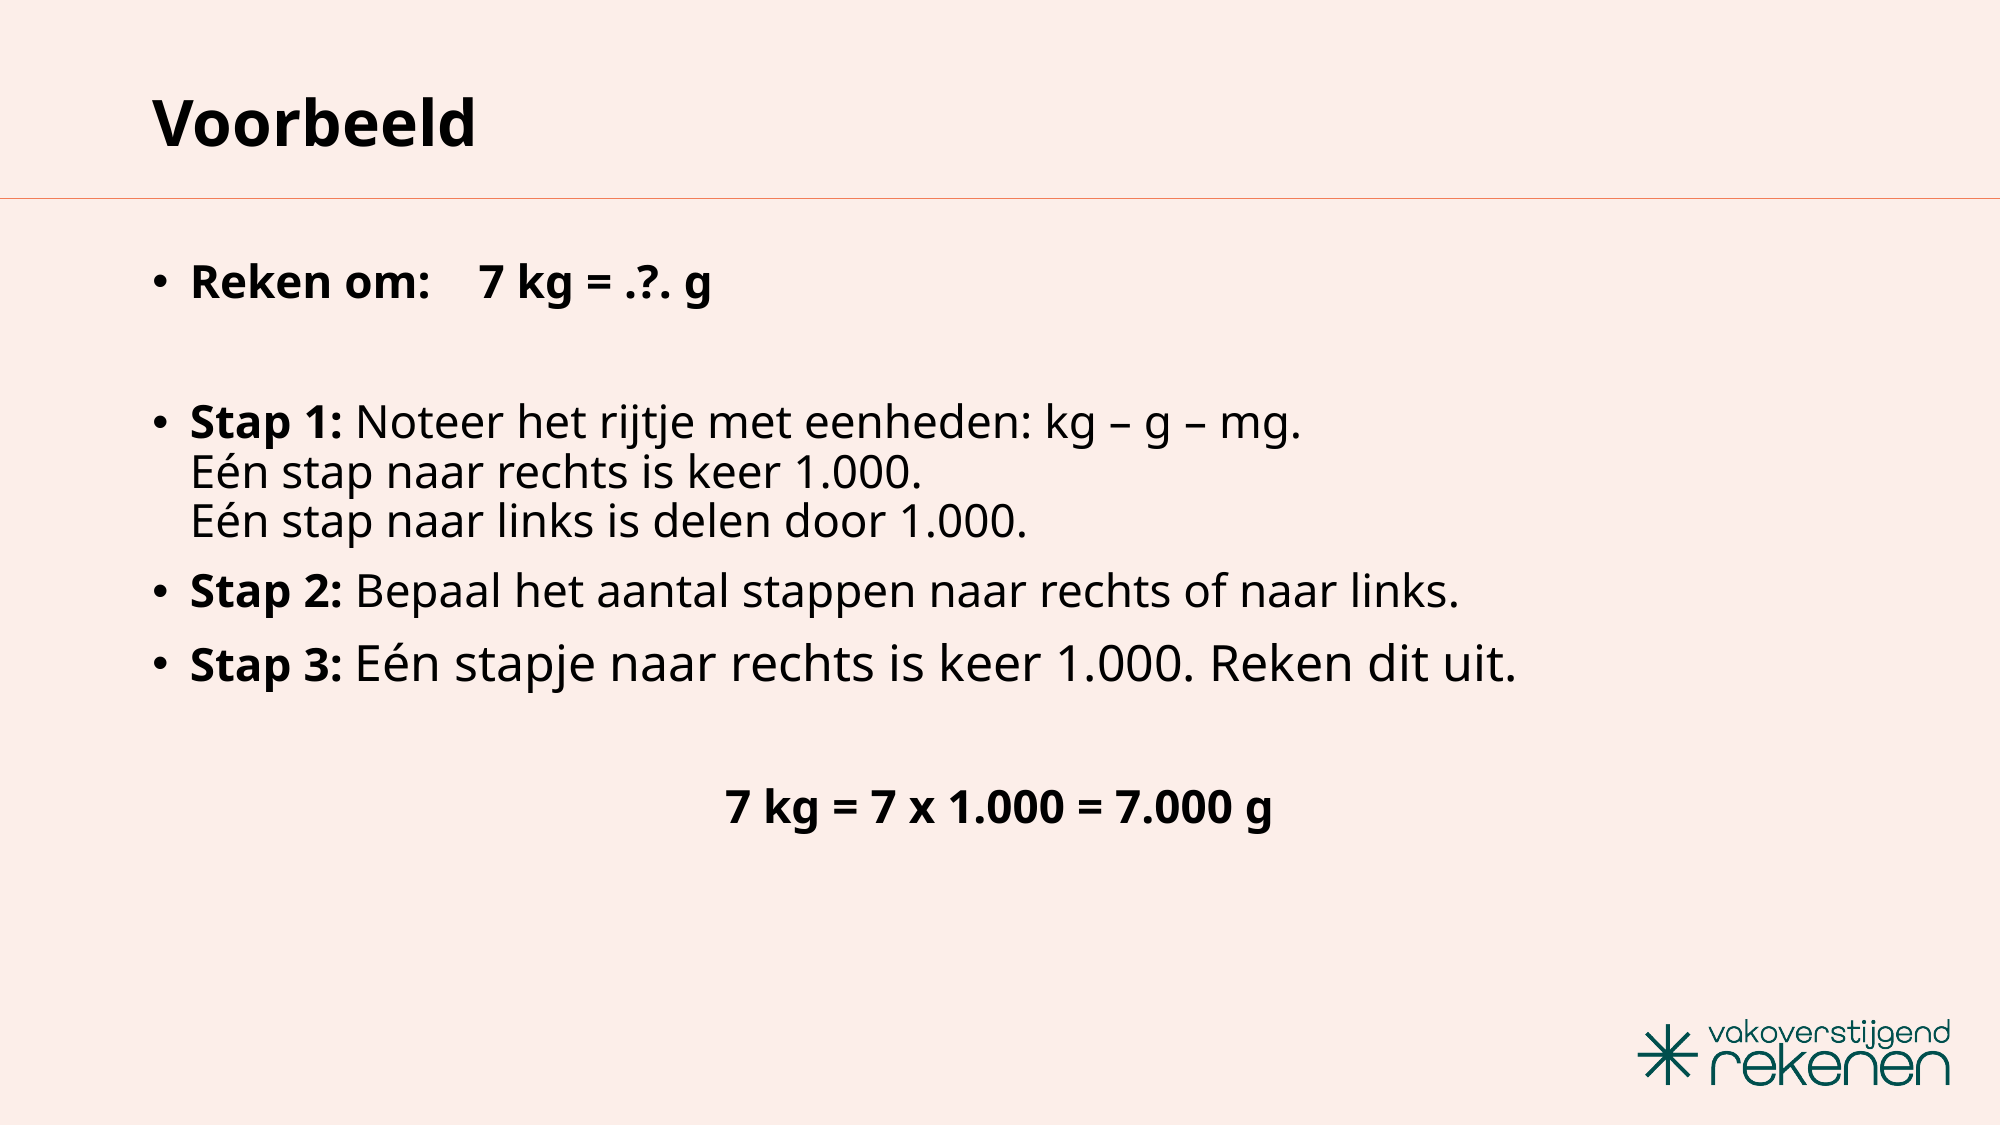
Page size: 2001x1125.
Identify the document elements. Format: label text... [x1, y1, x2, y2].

picture [1617, 1006, 1970, 1099]
list Reken om: 7 kg = .?. g Stap 1: Noteer het rijtje met eenheden: kg – g – mg. Eén stap naar rechts is keer 1.000. Eén stap naar links is delen door 1.000. Stap 2: Bepaal het aantal stappen naar rechts of naar links. Stap 3: Eén stapje naar rechts is keer 1.000. Reken dit uit. 7 kg = 7 x 1.000 = 7.000 g [137, 251, 1863, 983]
title Voorbeeld [137, 83, 1863, 168]
